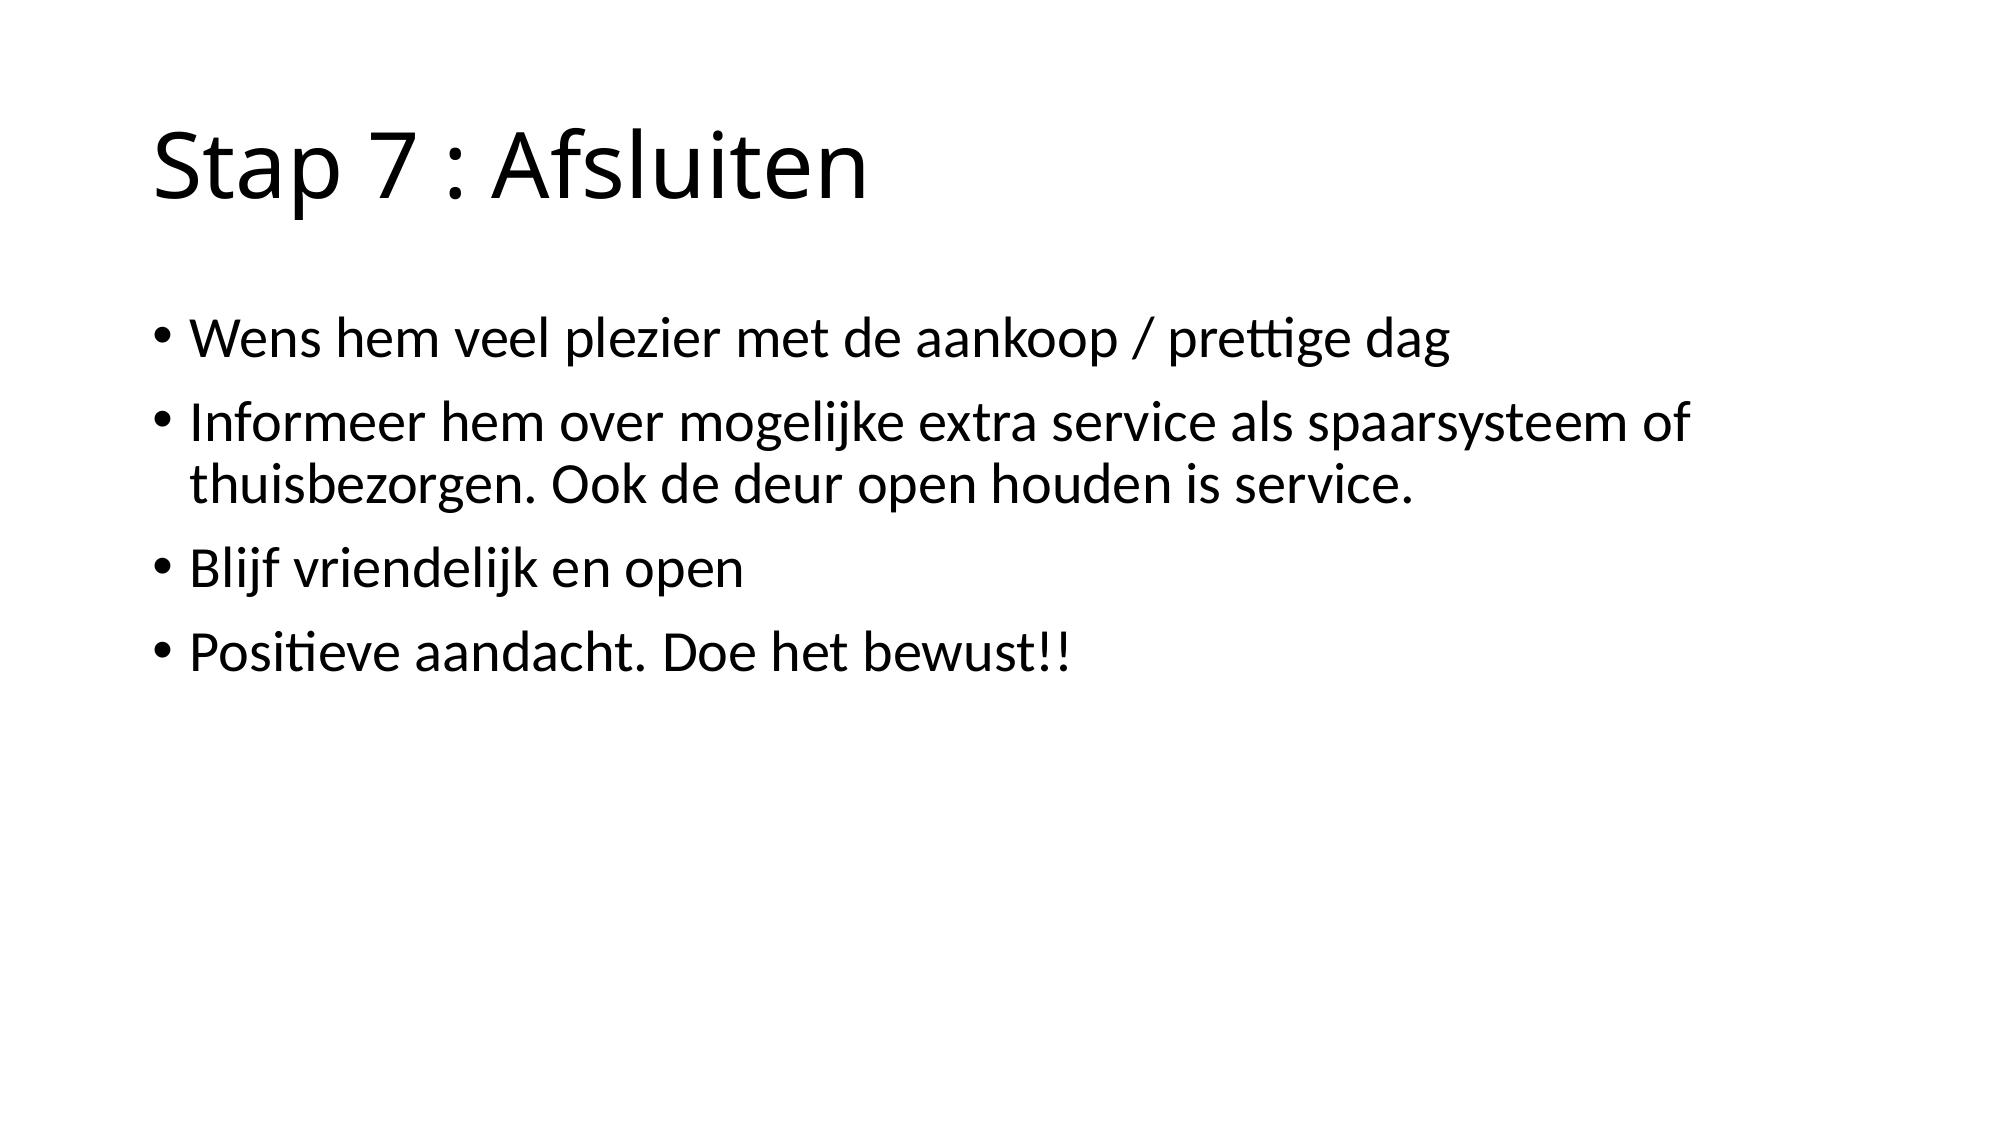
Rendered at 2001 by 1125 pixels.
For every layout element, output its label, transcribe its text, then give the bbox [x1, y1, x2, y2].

title Stap 7 : Afsluiten [137, 59, 1863, 278]
list Wens hem veel plezier met de aankoop / prettige dag Informeer hem over mogelijke extra service als spaarsysteem of thuisbezorgen. Ook de deur open houden is service. Blijf vriendelijk en open Positieve aandacht. Doe het bewust!! [137, 299, 1863, 1014]
